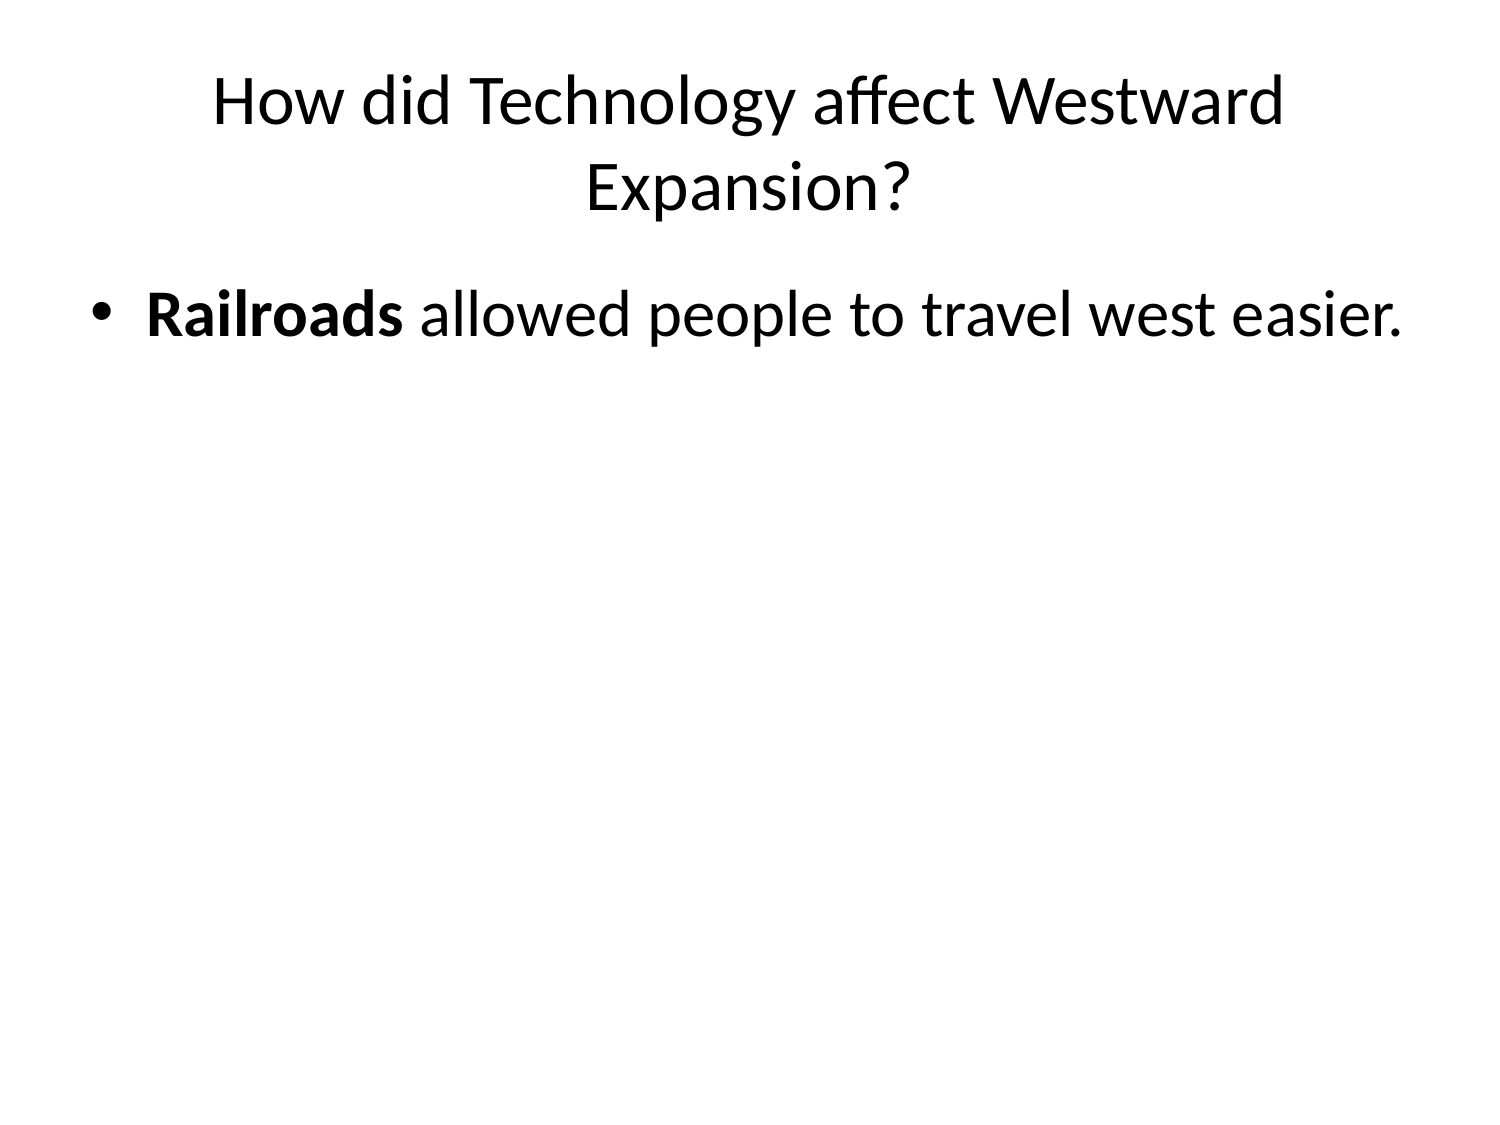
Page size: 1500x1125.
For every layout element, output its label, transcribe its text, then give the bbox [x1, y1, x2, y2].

list Railroads allowed people to travel west easier. [75, 262, 1425, 1005]
title How did Technology affect Westward Expansion? [75, 45, 1425, 233]
